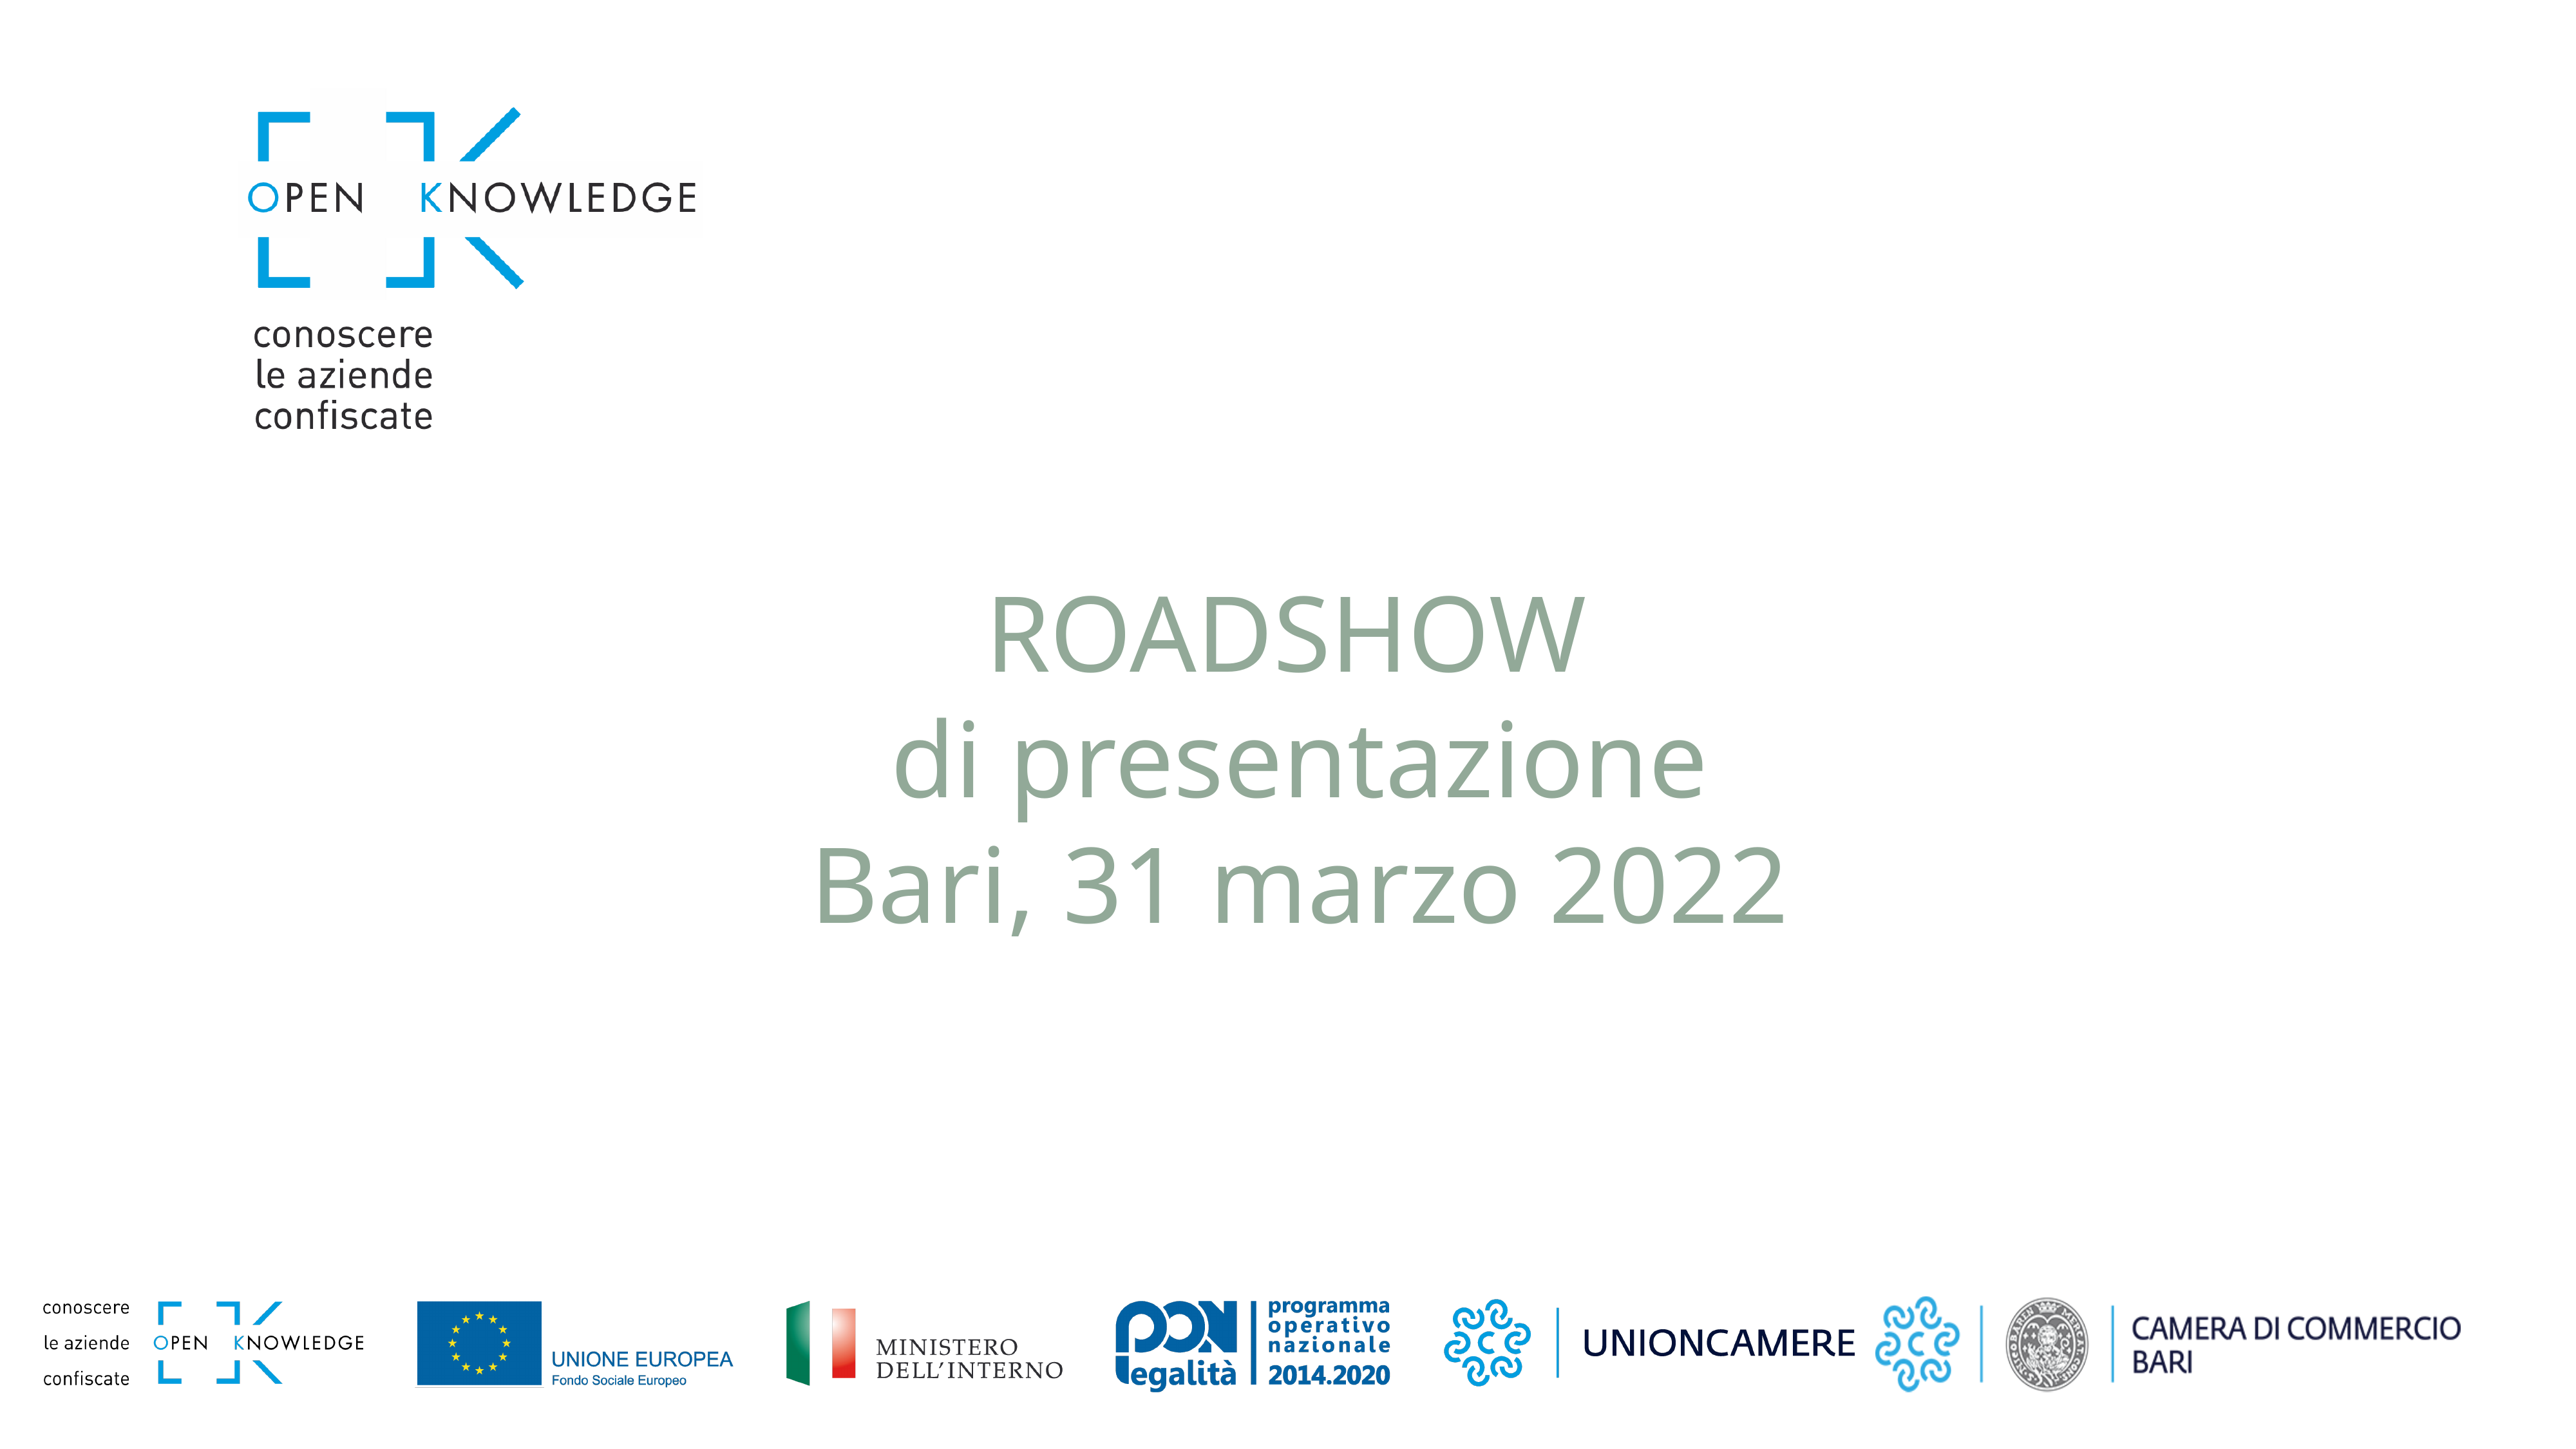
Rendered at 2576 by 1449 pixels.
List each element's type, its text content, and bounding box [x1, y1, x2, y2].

picture [1875, 1296, 2461, 1392]
picture [238, 88, 703, 437]
text_box ROADSHOW di presentazione Bari, 31 marzo 2022 [386, 562, 2213, 950]
picture [42, 1296, 1855, 1392]
